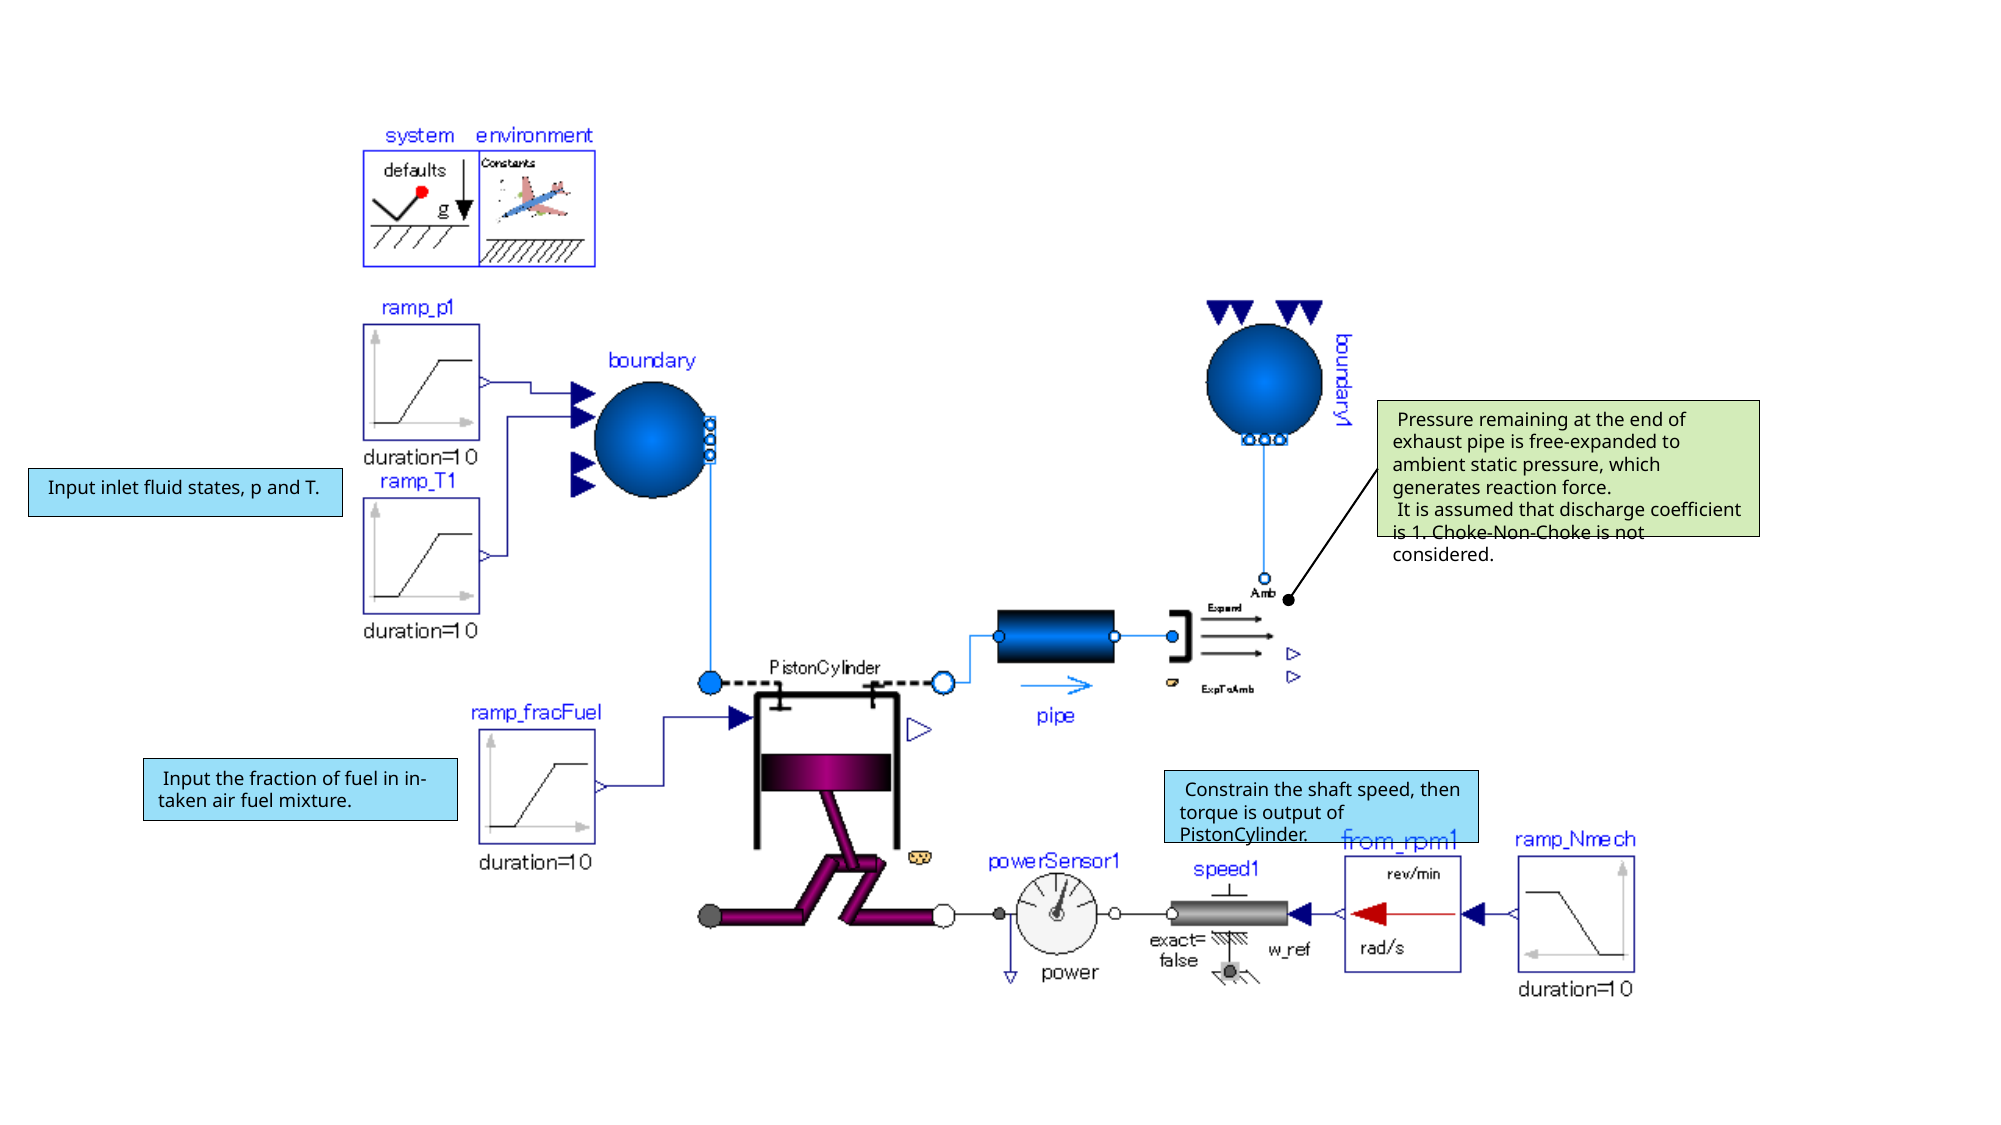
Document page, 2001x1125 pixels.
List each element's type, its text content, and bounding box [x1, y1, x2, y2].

text_box Pressure remaining at the end of exhaust pipe is free-expanded to ambient static pressure, which generates reaction force. It is assumed that discharge coefficient is 1. Choke-Non-Choke is not considered. [1665, 400, 1760, 537]
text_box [1288, 468, 1378, 600]
picture [335, 94, 1665, 1031]
text_box Input inlet fluid states, p and T. [28, 468, 335, 517]
text_box Input the fraction of fuel in in-taken air fuel mixture. [143, 758, 335, 821]
